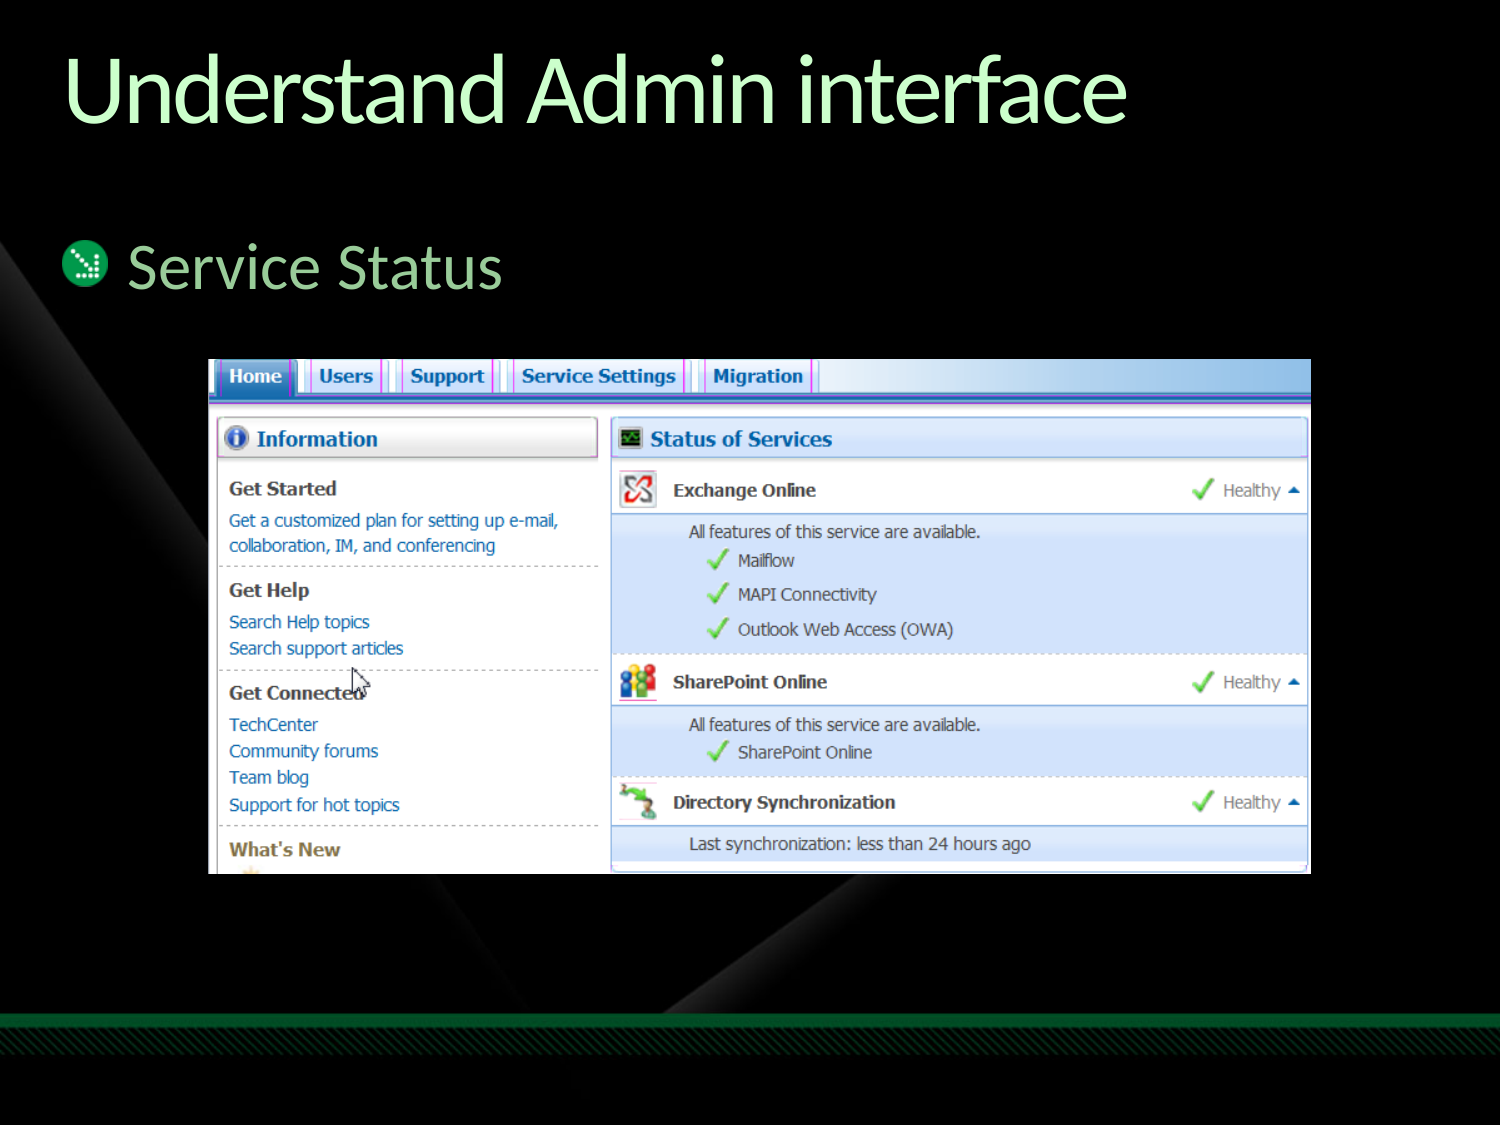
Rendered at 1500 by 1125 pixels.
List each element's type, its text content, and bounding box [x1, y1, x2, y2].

picture [0, 0, 1500, 1125]
list Service Status [62, 231, 1438, 980]
title Understand Admin interface [62, 37, 1438, 147]
